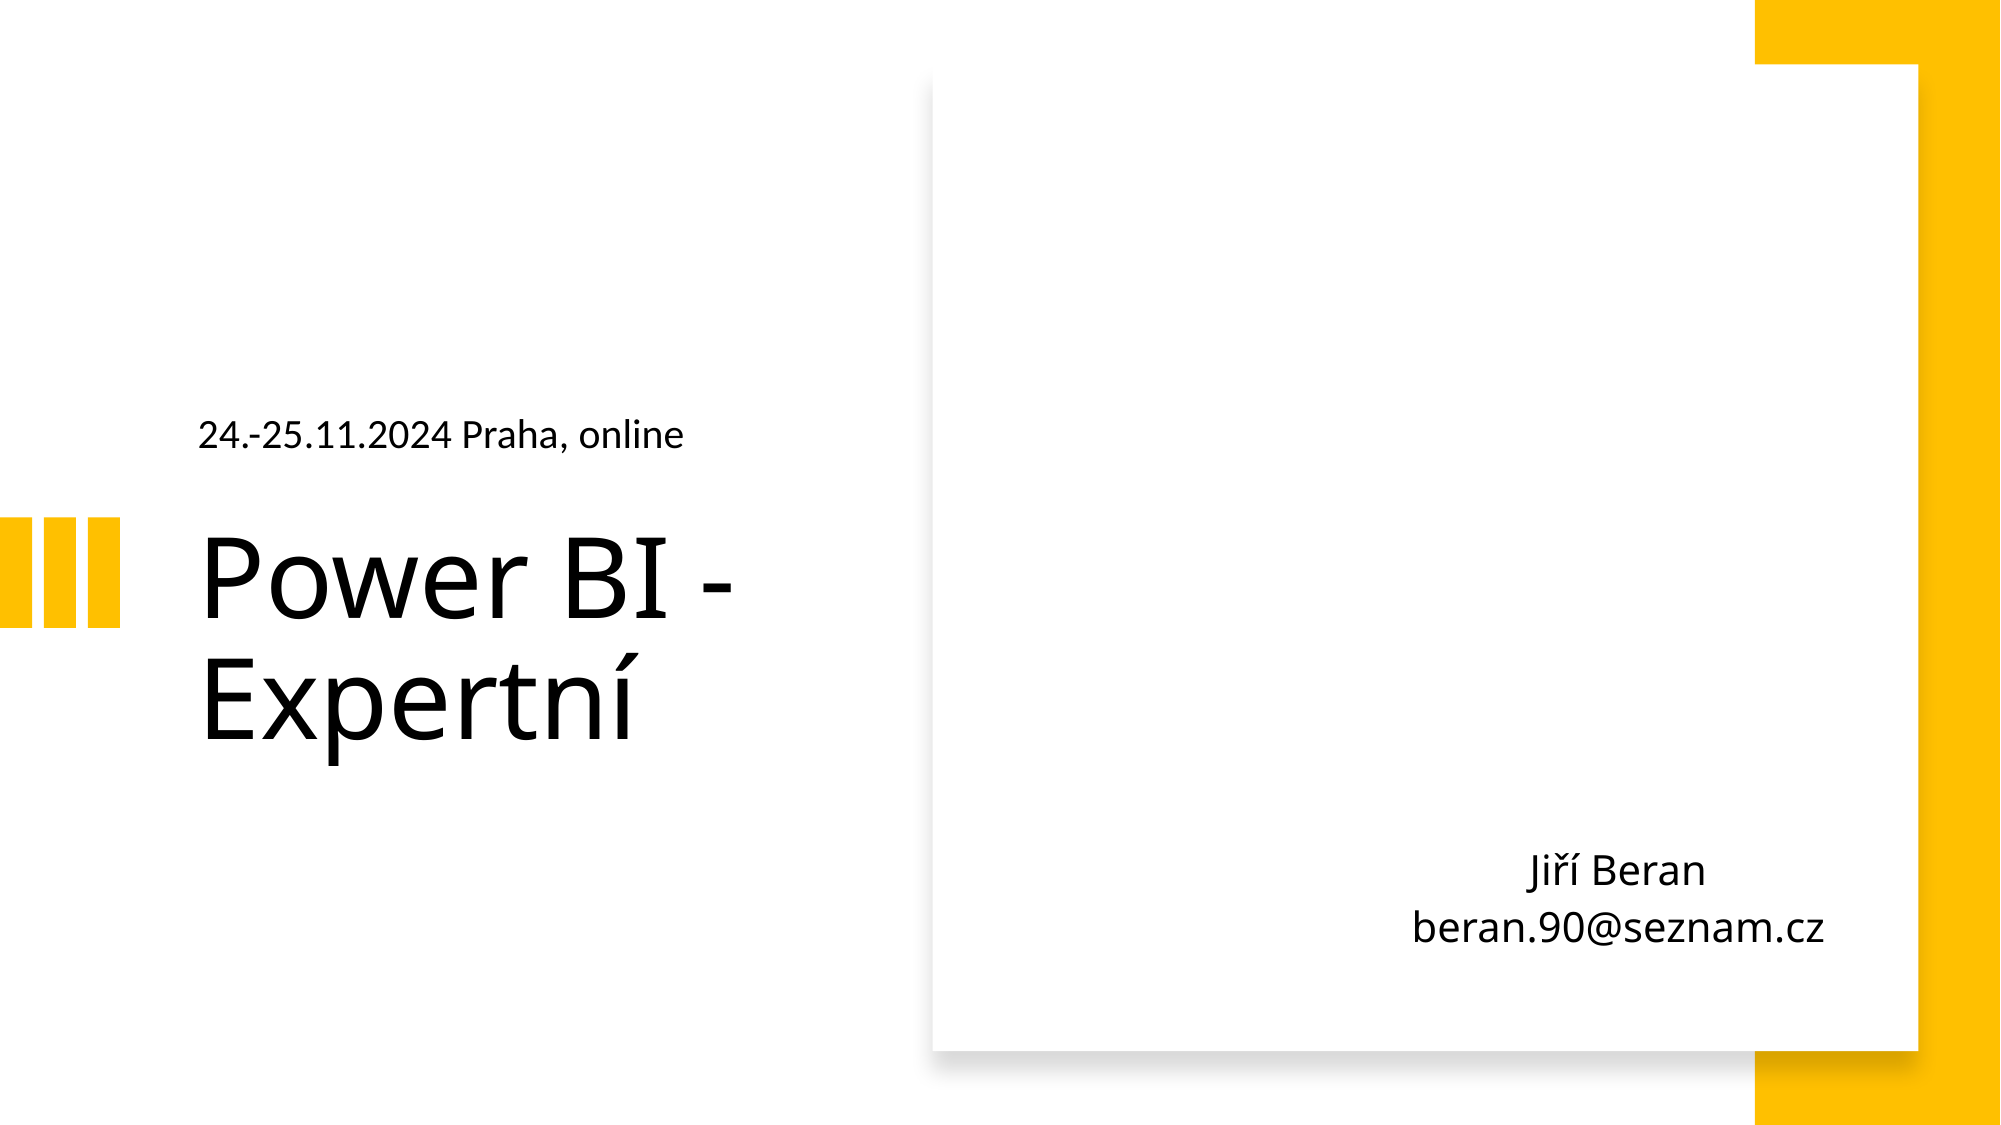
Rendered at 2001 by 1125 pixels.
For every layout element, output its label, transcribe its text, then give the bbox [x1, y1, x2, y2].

text_box [932, 63, 1919, 1052]
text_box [0, 517, 120, 628]
text_box [1754, 0, 2000, 1125]
text_box Jiří Beran beran.90@seznam.cz [1324, 790, 1913, 1011]
text_box 24.-25.11.2024 Praha, online [182, 184, 845, 465]
title Power BI - Expertní [182, 513, 845, 906]
text_box [0, 0, 1754, 1125]
